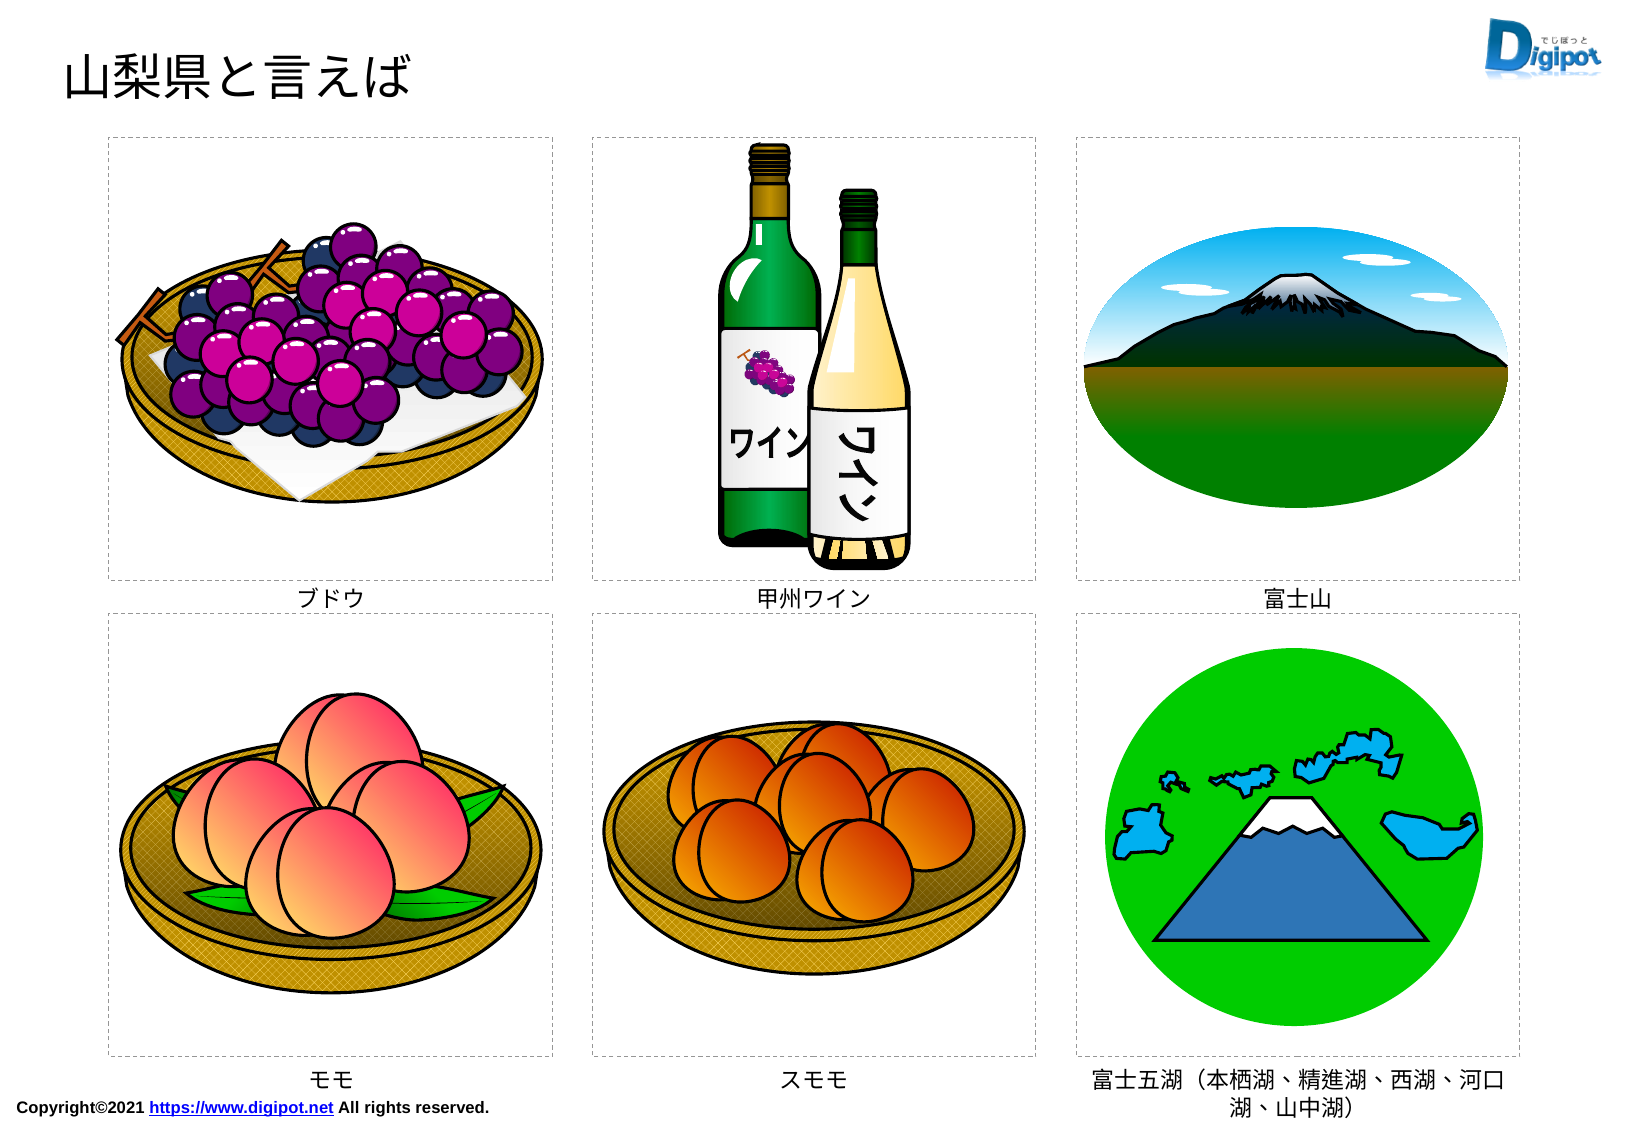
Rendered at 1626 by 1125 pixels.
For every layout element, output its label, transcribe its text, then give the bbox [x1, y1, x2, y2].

text_box ブドウ [104, 577, 558, 620]
text_box 甲州ワイン [587, 577, 1041, 620]
text_box 富士五湖（本栖湖、精進湖、西湖、河口湖、山中湖） [1071, 1058, 1525, 1125]
picture [1485, 18, 1602, 82]
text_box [1083, 226, 1509, 509]
text_box モモ [104, 1058, 558, 1101]
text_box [603, 721, 1025, 975]
text_box 富士山 [1071, 577, 1525, 620]
text_box スモモ [587, 1058, 1041, 1101]
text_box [1104, 647, 1484, 1027]
text_box 山梨県と言えば [47, 38, 427, 113]
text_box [120, 692, 542, 994]
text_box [718, 144, 910, 569]
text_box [121, 239, 543, 503]
